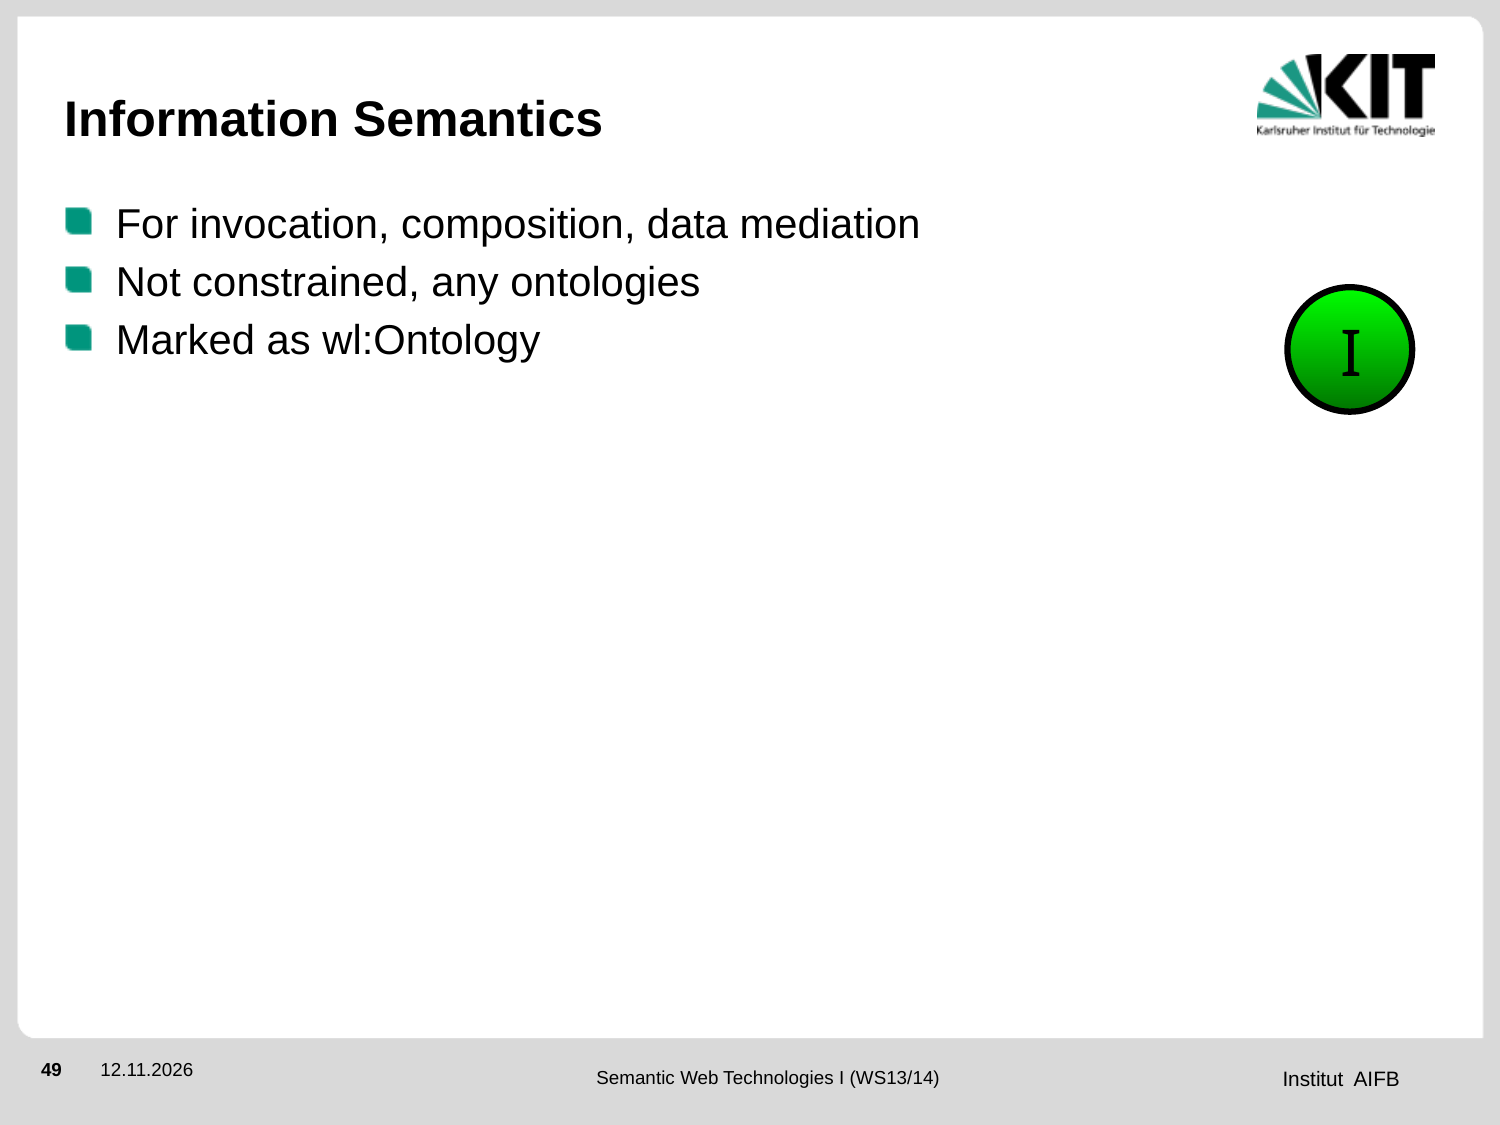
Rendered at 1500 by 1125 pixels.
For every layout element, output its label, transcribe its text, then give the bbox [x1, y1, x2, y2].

title Information Semantics [64, 54, 1198, 147]
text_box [1287, 286, 1413, 412]
picture [0, 0, 1500, 1125]
list For invocation, composition, data mediation Not constrained, any ontologies Marked as wl:Ontology [64, 196, 1436, 1000]
